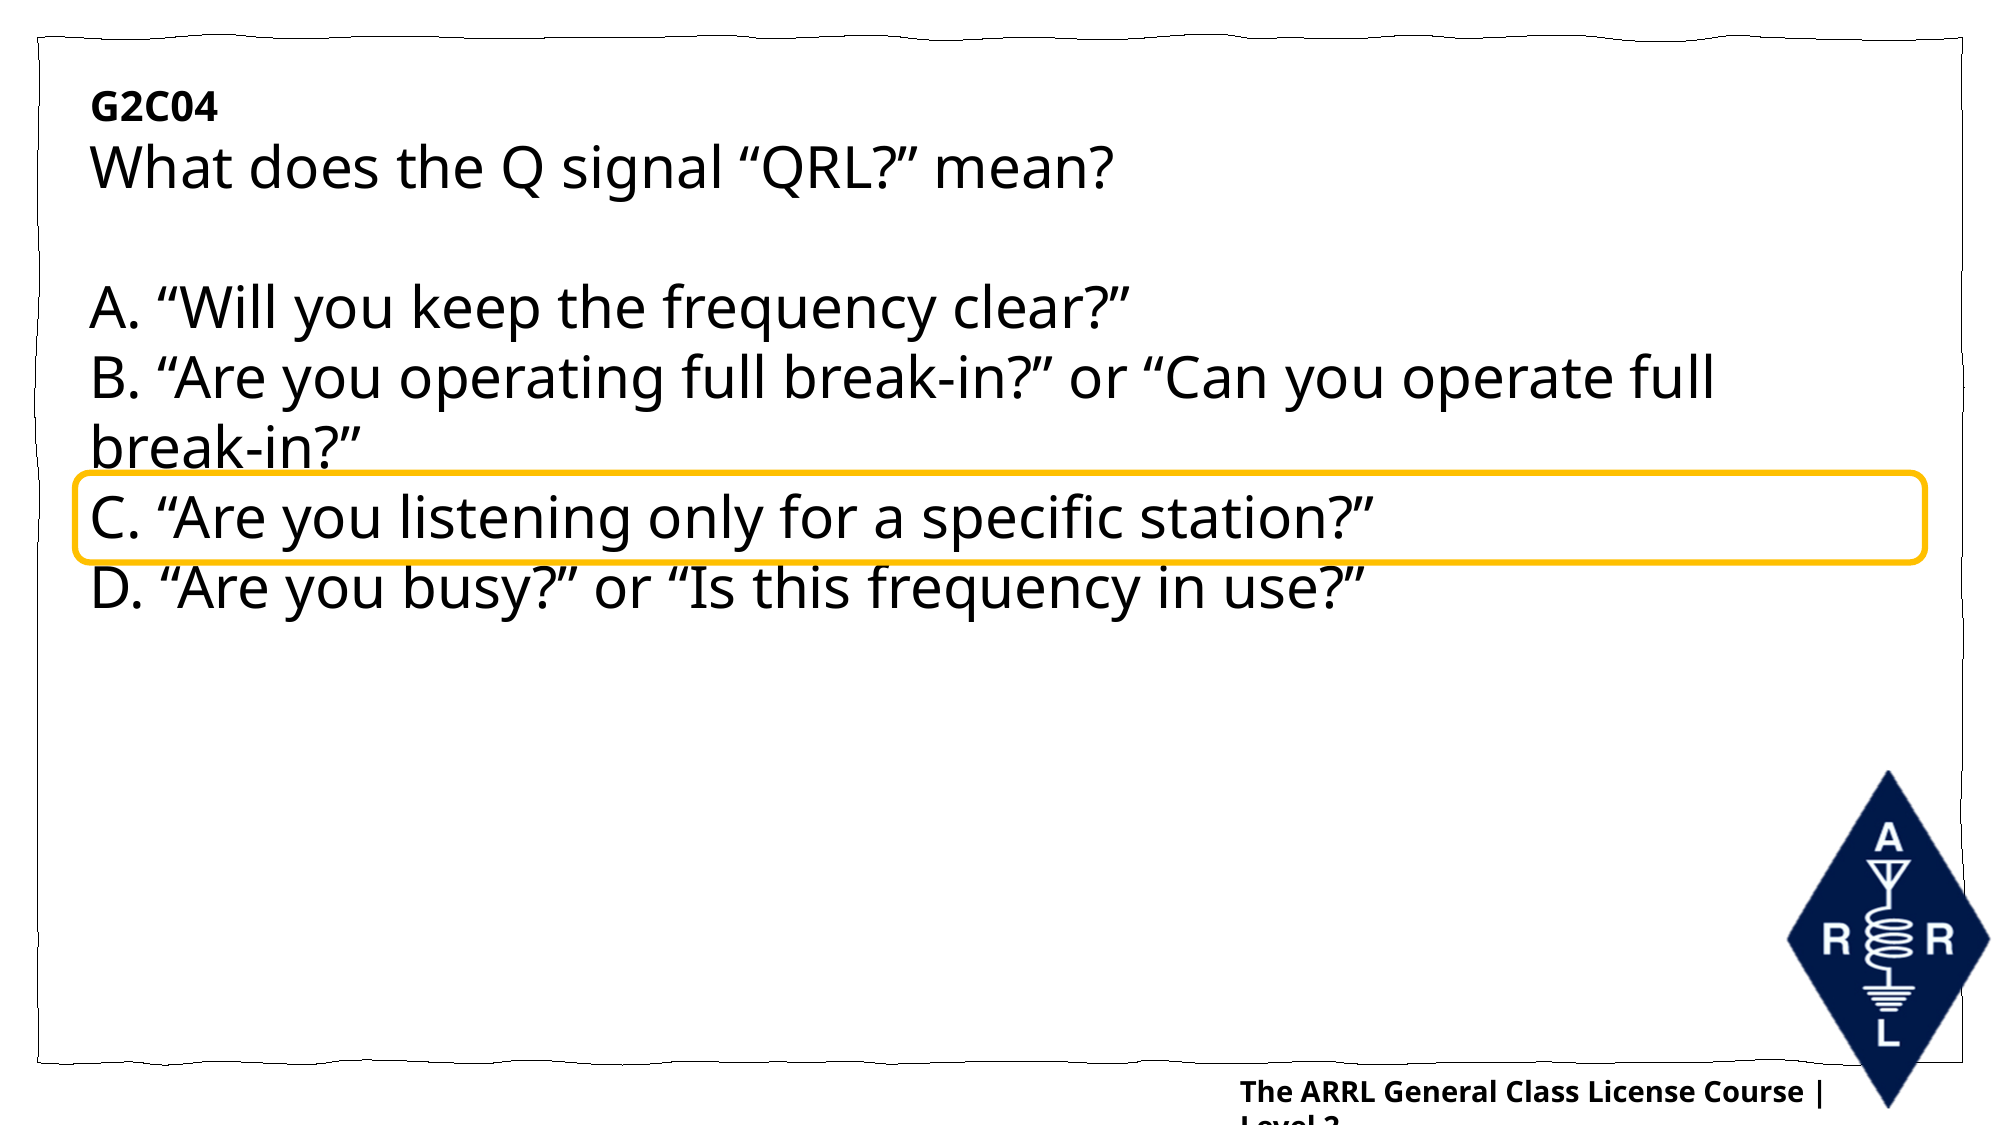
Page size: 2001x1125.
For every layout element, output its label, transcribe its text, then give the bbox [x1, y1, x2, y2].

text_box G2C04 What does the Q signal “QRL?” mean? A. “Will you keep the frequency clear?” B. “Are you operating full break-in?” or “Can you operate full break-in?” C. “Are you listening only for a specific station?” D. “Are you busy?” or “Is this frequency in use?” [75, 556, 1850, 628]
picture [1773, 752, 1999, 1125]
text_box [73, 471, 1927, 564]
text_box G2C04 What does the Q signal “QRL?” mean? A. “Will you keep the frequency clear?” B. “Are you operating full break-in?” or “Can you operate full break-in?” C. “Are you listening only for a specific station?” D. “Are you busy?” or “Is this frequency in use?” [75, 72, 1850, 479]
